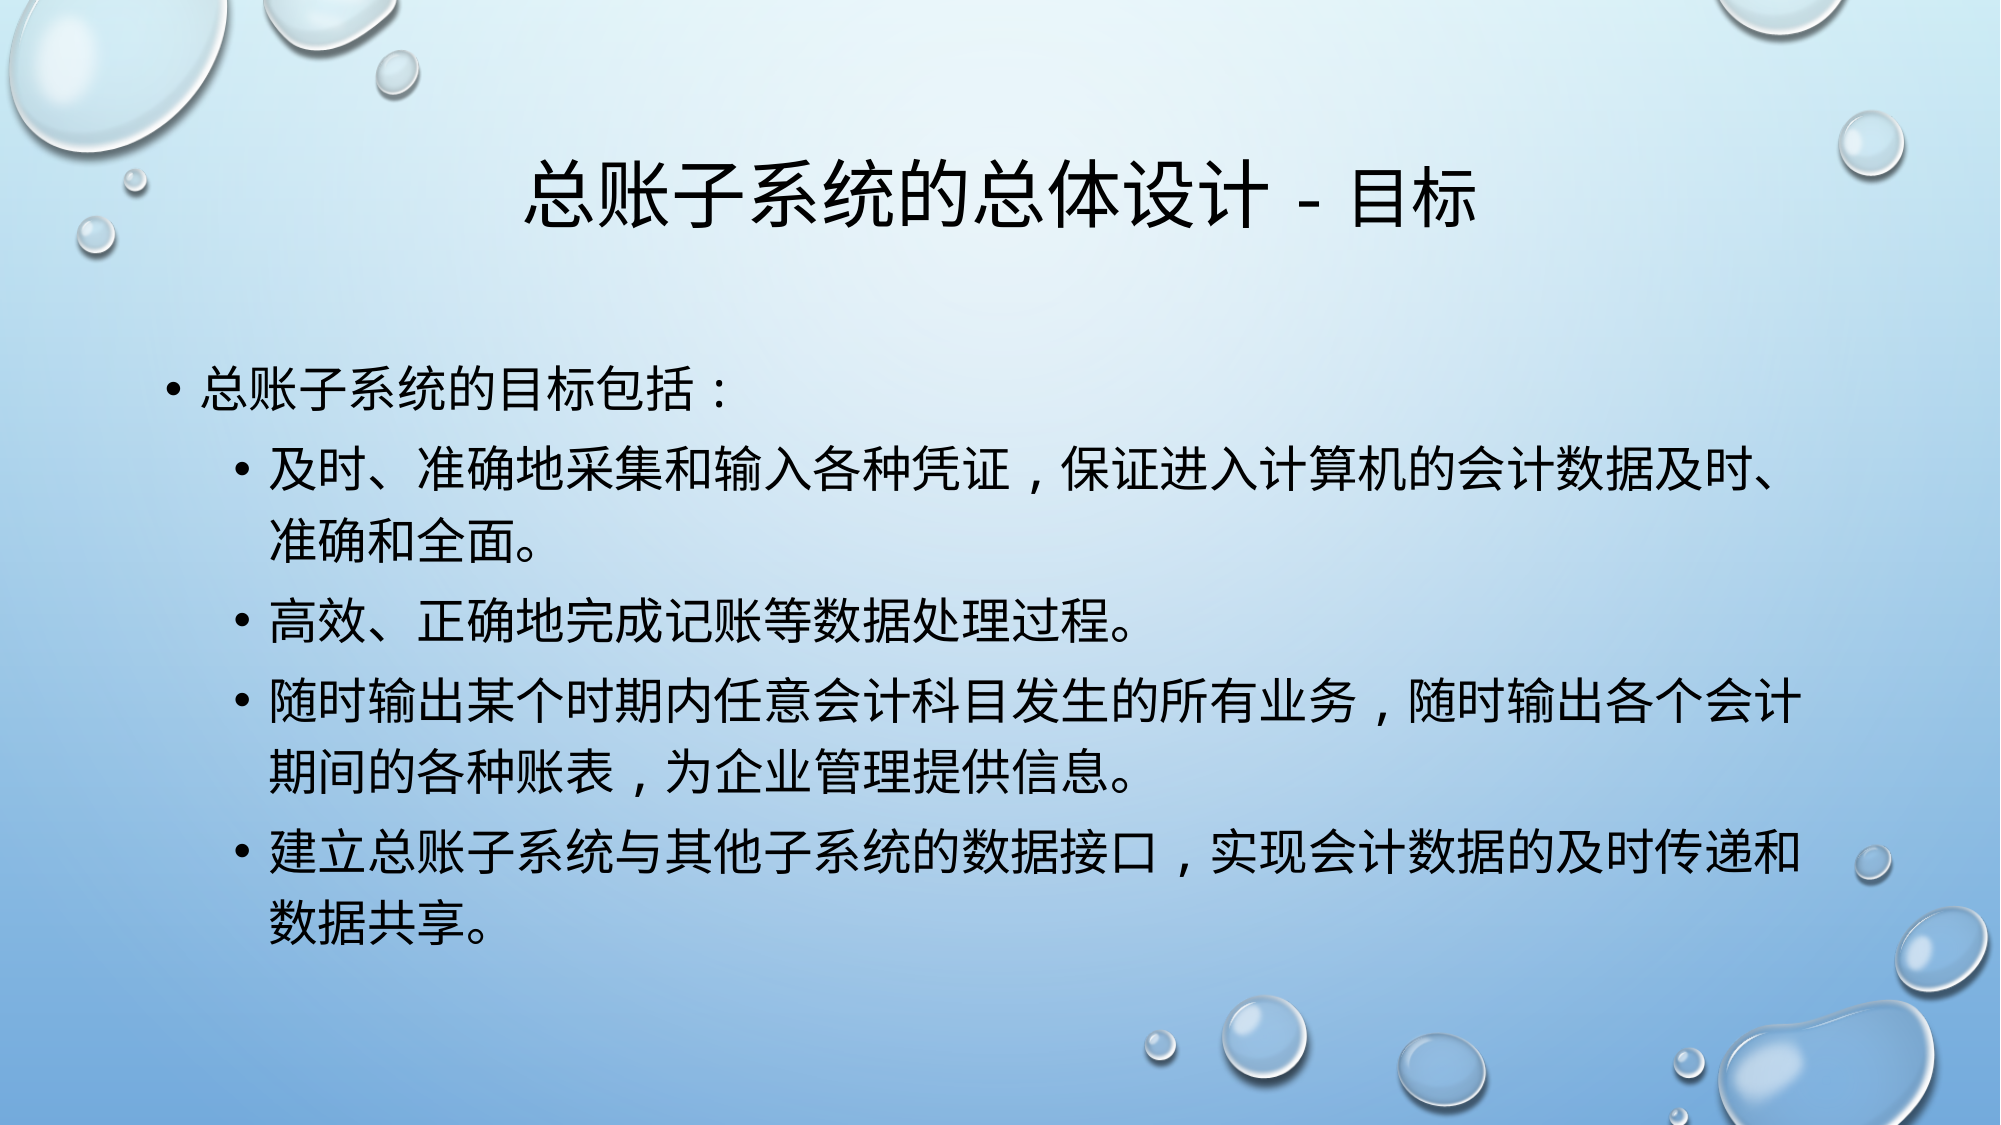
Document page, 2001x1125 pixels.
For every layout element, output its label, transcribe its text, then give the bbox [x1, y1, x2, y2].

list 总账子系统的目标包括: 及时、准确地采集和输入各种凭证,保证进入计算机的会计数据及时、准确和全面。 高效、正确地完成记账等数据处理过程。 随时输出某个时期内任意会计科目发生的所有业务,随时输出各个会计期间的各种账表,为企业管理提供信息。 建立总账子系统与其他子系统的数据接口,实现会计数据的及时传递和数据共享。 [149, 339, 1850, 966]
title 总账子系统的总体设计-目标 [149, 67, 1851, 329]
picture [0, 0, 2000, 1125]
